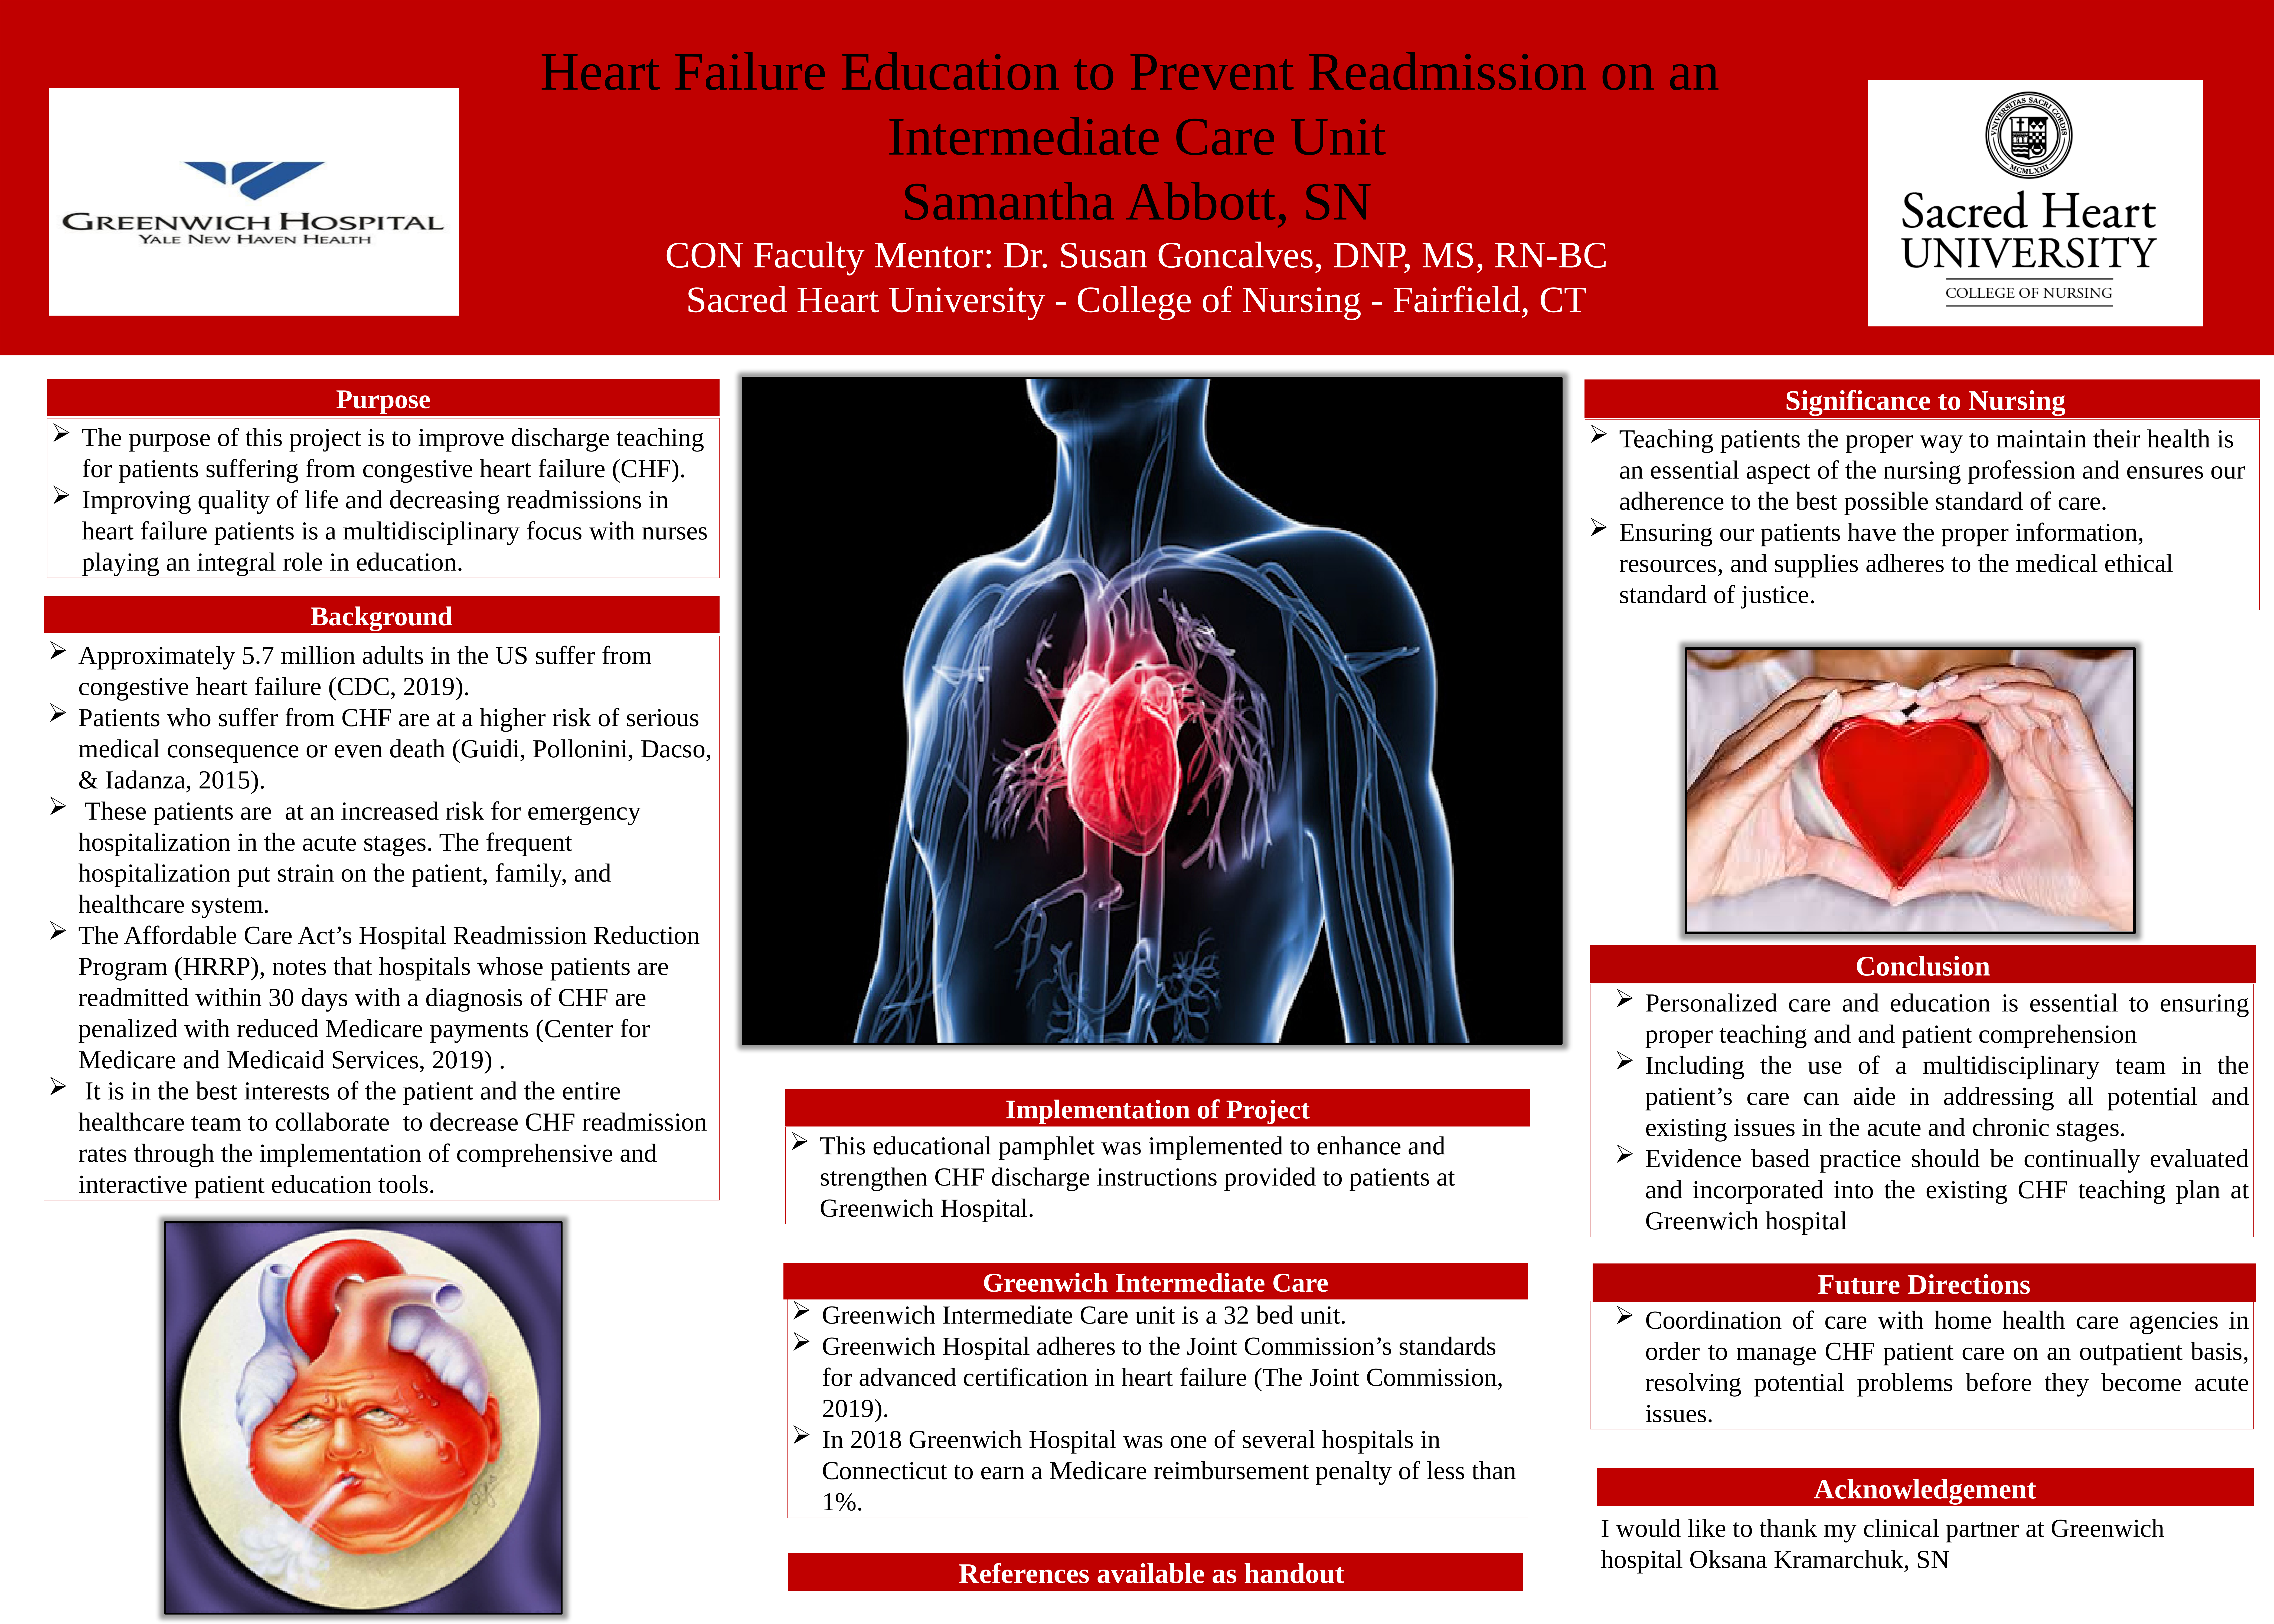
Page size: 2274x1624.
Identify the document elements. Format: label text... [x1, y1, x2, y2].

text_box Background [44, 596, 720, 633]
picture [166, 1223, 561, 1613]
text_box Future Directions [1593, 1264, 2256, 1302]
text_box This educational pamphlet was implemented to enhance and strengthen CHF discharge instructions provided to patients at Greenwich Hospital. [785, 1127, 1530, 1224]
text_box The purpose of this project is to improve discharge teaching for patients suffering from congestive heart failure (CHF). Improving quality of life and decreasing readmissions in heart failure patients is a multidisciplinary focus with nurses playing an integral role in education. [47, 418, 720, 578]
text_box Coordination of care with home health care agencies in order to manage CHF patient care on an outpatient basis, resolving potential problems before they become acute issues. [1590, 1301, 2254, 1429]
picture [49, 88, 459, 316]
picture [744, 379, 1560, 1043]
title Heart Failure Education to Prevent Readmission on an Intermediate Care Unit Samantha Abbott, SN CON Faculty Mentor: Dr. Susan Goncalves, DNP, MS, RN-BC Sacred Heart University - College of Nursing - Fairfield, CT [0, 0, 2274, 355]
picture [1687, 650, 2133, 932]
text_box Teaching patients the proper way to maintain their health is an essential aspect of the nursing profession and ensures our adherence to the best possible standard of care. Ensuring our patients have the proper information, resources, and supplies adheres to the medical ethical standard of justice. [1585, 419, 2260, 610]
text_box References available as handout [788, 1553, 1523, 1591]
text_box I would like to thank my clinical partner at Greenwich hospital Oksana Kramarchuk, SN [1597, 1509, 2247, 1575]
text_box Significance to Nursing [1585, 379, 2260, 418]
text_box Purpose [47, 379, 720, 416]
picture [1868, 80, 2203, 327]
text_box Acknowledgement [1597, 1468, 2254, 1506]
text_box Greenwich Intermediate Care [783, 1263, 1528, 1299]
text_box Greenwich Intermediate Care unit is a 32 bed unit. Greenwich Hospital adheres to the Joint Commission’s standards for advanced certification in heart failure (The Joint Commission, 2019). In 2018 Greenwich Hospital was one of several hospitals in Connecticut to earn a Medicare reimbursement penalty of less than 1%. [787, 1296, 1528, 1518]
text_box Approximately 5.7 million adults in the US suffer from congestive heart failure (CDC, 2019). Patients who suffer from CHF are at a higher risk of serious medical consequence or even death (Guidi, Pollonini, Dacso, & Iadanza, 2015). These patients are at an increased risk for emergency hospitalization in the acute stages. The frequent hospitalization put strain on the patient, family, and healthcare system. The Affordable Care Act’s Hospital Readmission Reduction Program (HRRP), notes that hospitals whose patients are readmitted within 30 days with a diagnosis of CHF are penalized with reduced Medicare payments (Center for Medicare and Medicaid Services, 2019) . It is in the best interests of the patient and the entire healthcare team to collaborate to decrease CHF readmission rates through the implementation of comprehensive and interactive patient education tools. [44, 636, 720, 1200]
text_box Personalized care and education is essential to ensuring proper teaching and and patient comprehension Including the use of a multidisciplinary team in the patient’s care can aide in addressing all potential and existing issues in the acute and chronic stages. Evidence based practice should be continually evaluated and incorporated into the existing CHF teaching plan at Greenwich hospital [1590, 984, 2254, 1237]
text_box Conclusion [1590, 945, 2256, 983]
text_box Implementation of Project [785, 1089, 1530, 1126]
